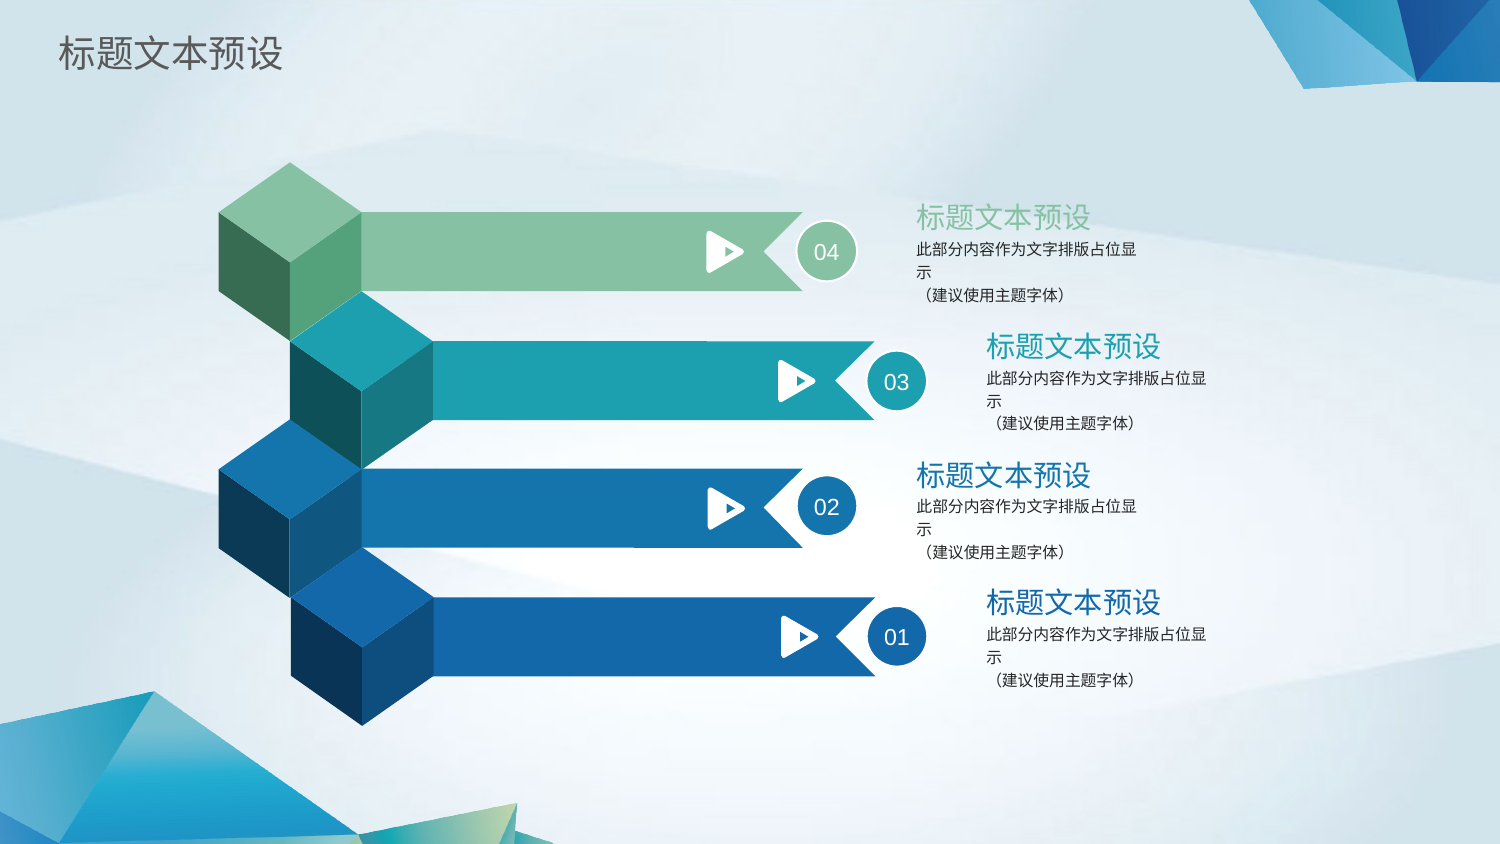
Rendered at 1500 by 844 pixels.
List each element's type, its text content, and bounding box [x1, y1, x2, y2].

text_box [926, 583, 1282, 691]
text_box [926, 326, 1282, 434]
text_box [856, 197, 1212, 305]
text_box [857, 455, 1212, 563]
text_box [218, 419, 858, 599]
picture [0, 0, 1500, 844]
text_box 标题文本预设 [41, 20, 302, 86]
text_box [218, 162, 858, 342]
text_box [289, 314, 928, 453]
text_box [290, 546, 928, 727]
